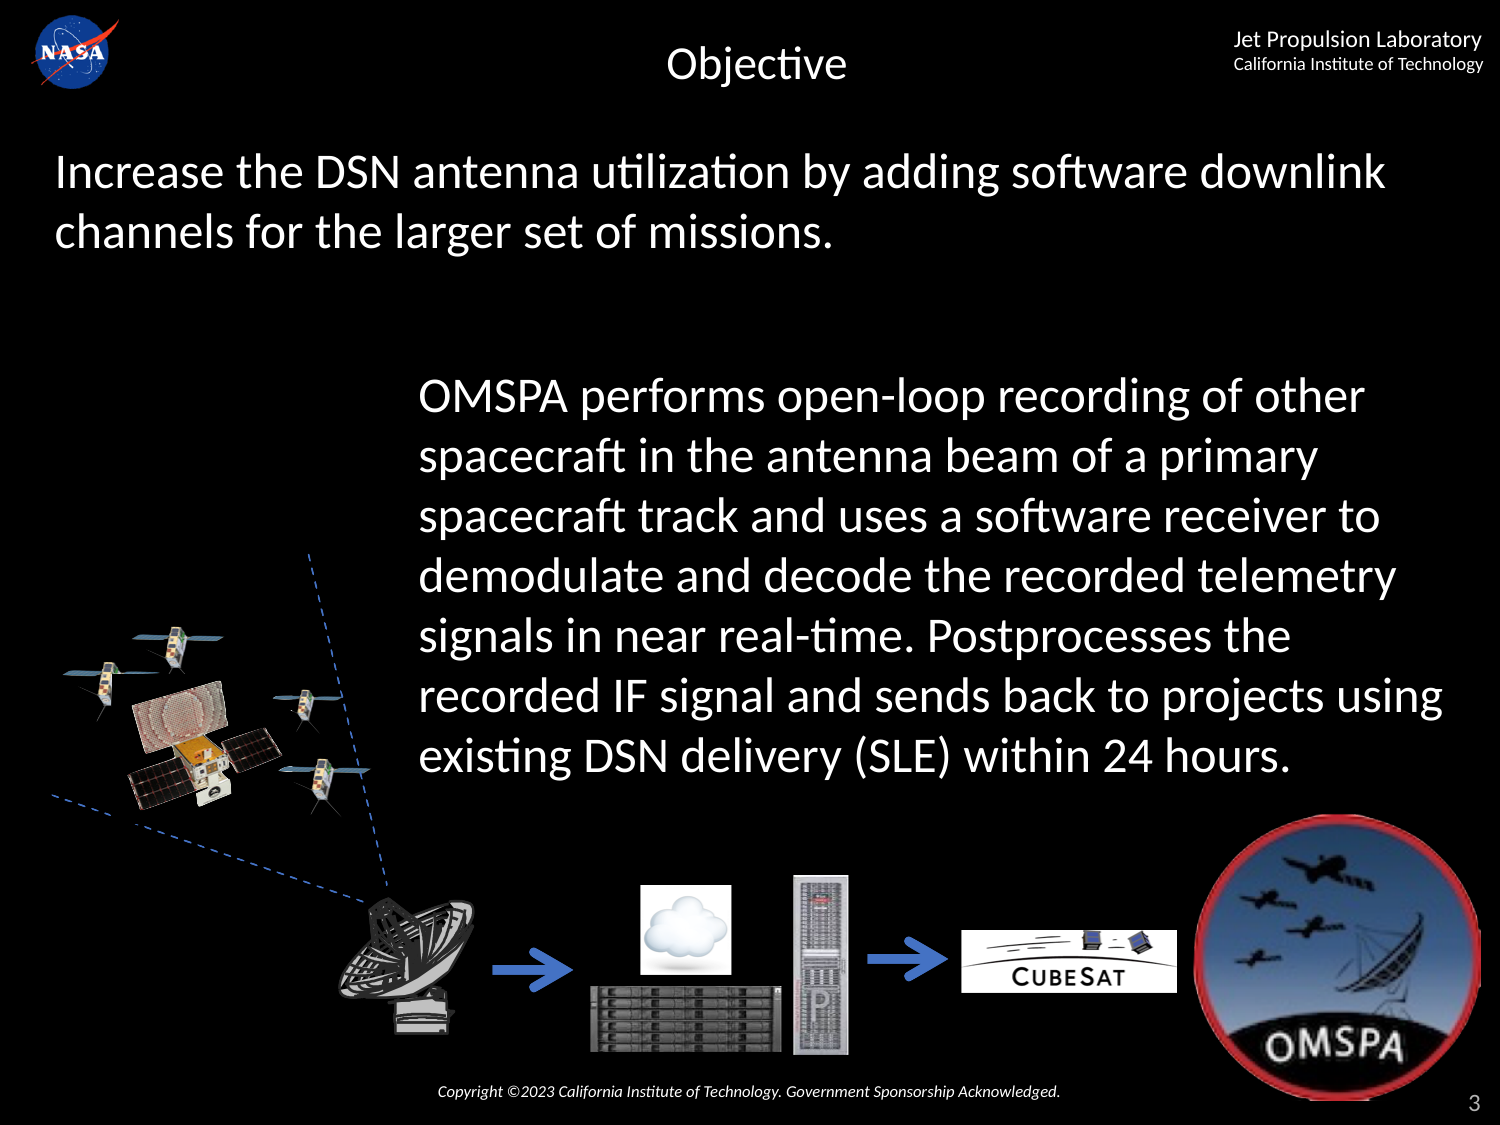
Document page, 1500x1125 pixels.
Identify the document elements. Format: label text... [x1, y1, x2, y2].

picture [31, 15, 119, 89]
picture [49, 551, 1177, 1065]
title Objective [184, 24, 1330, 97]
slide_number 3 [1373, 1081, 1496, 1122]
picture [1192, 812, 1481, 1101]
list OMSPA performs open-loop recording of other spacecraft in the antenna beam of a primary spacecraft track and uses a software receiver to demodulate and decode the recorded telemetry signals in near real-time. Postprocesses the recorded IF signal and sends back to projects using existing DSN delivery (SLE) within 24 hours. [403, 355, 1469, 821]
text_box Increase the DSN antenna utilization by adding software downlink channels for the larger set of missions. [39, 131, 1414, 319]
